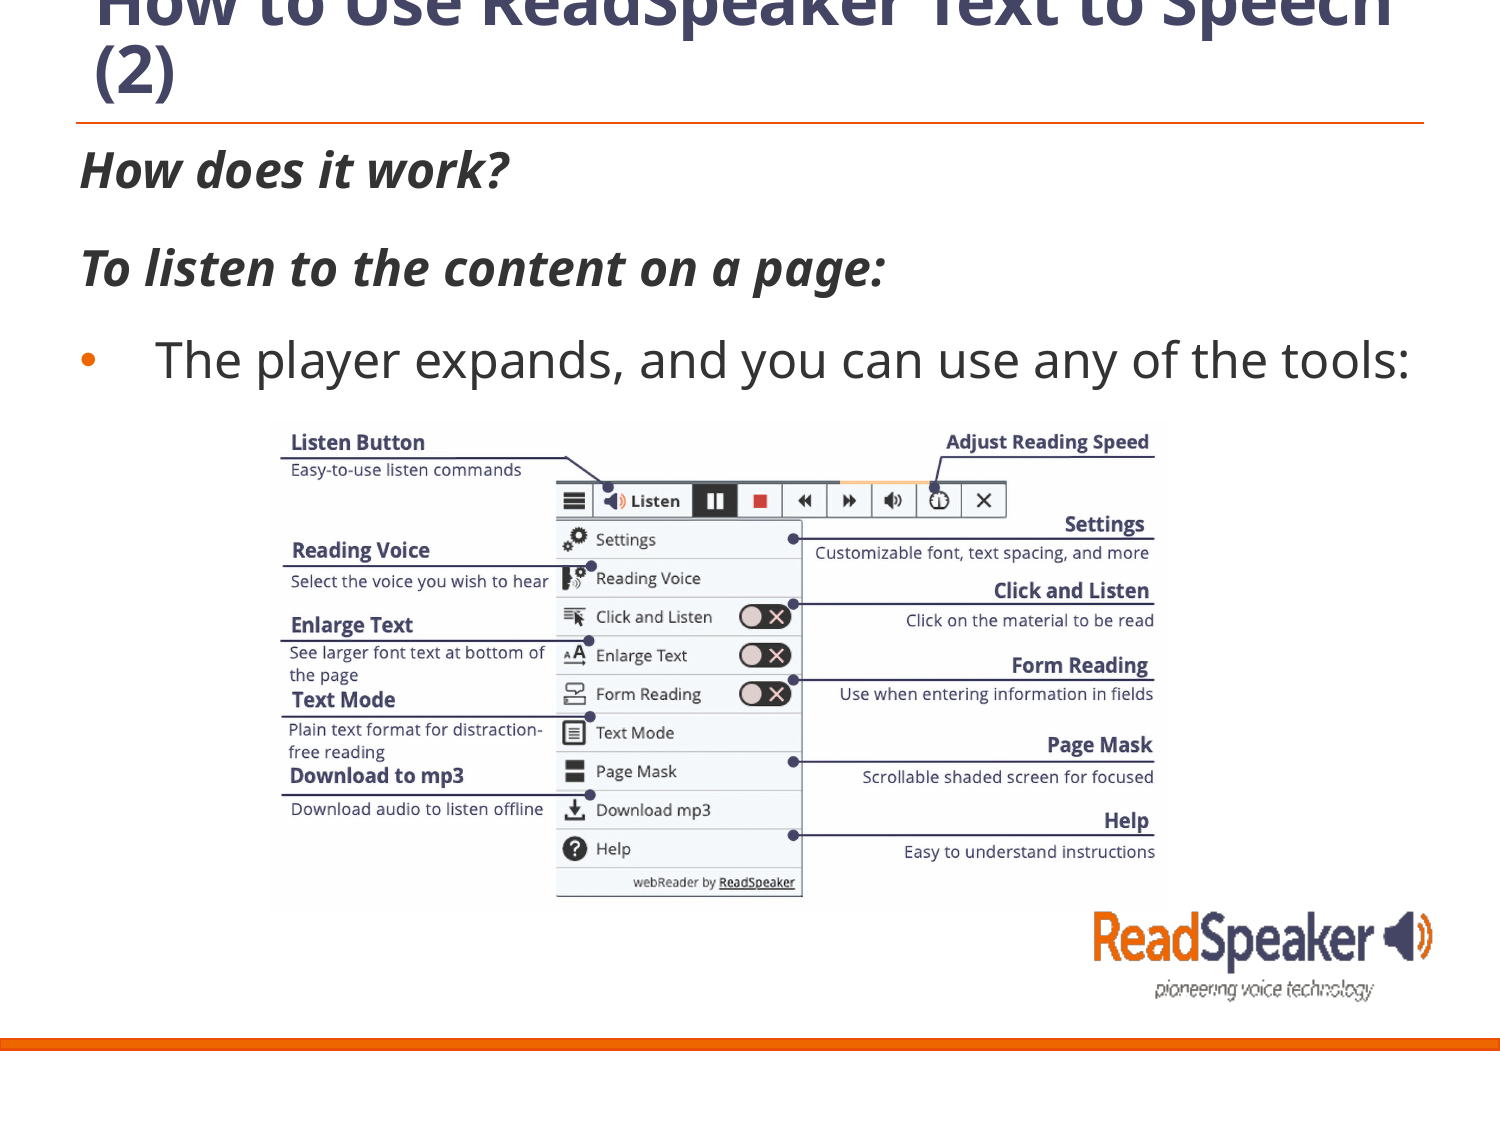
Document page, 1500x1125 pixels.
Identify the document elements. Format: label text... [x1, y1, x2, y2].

text_box The player expands, and you can use any of the tools: [79, 328, 1449, 421]
list How does it work? To listen to the content on a page: [79, 137, 1461, 329]
title How to Use ReadSpeaker Text to Speech (2) [79, 25, 1500, 115]
picture [268, 420, 1459, 1010]
